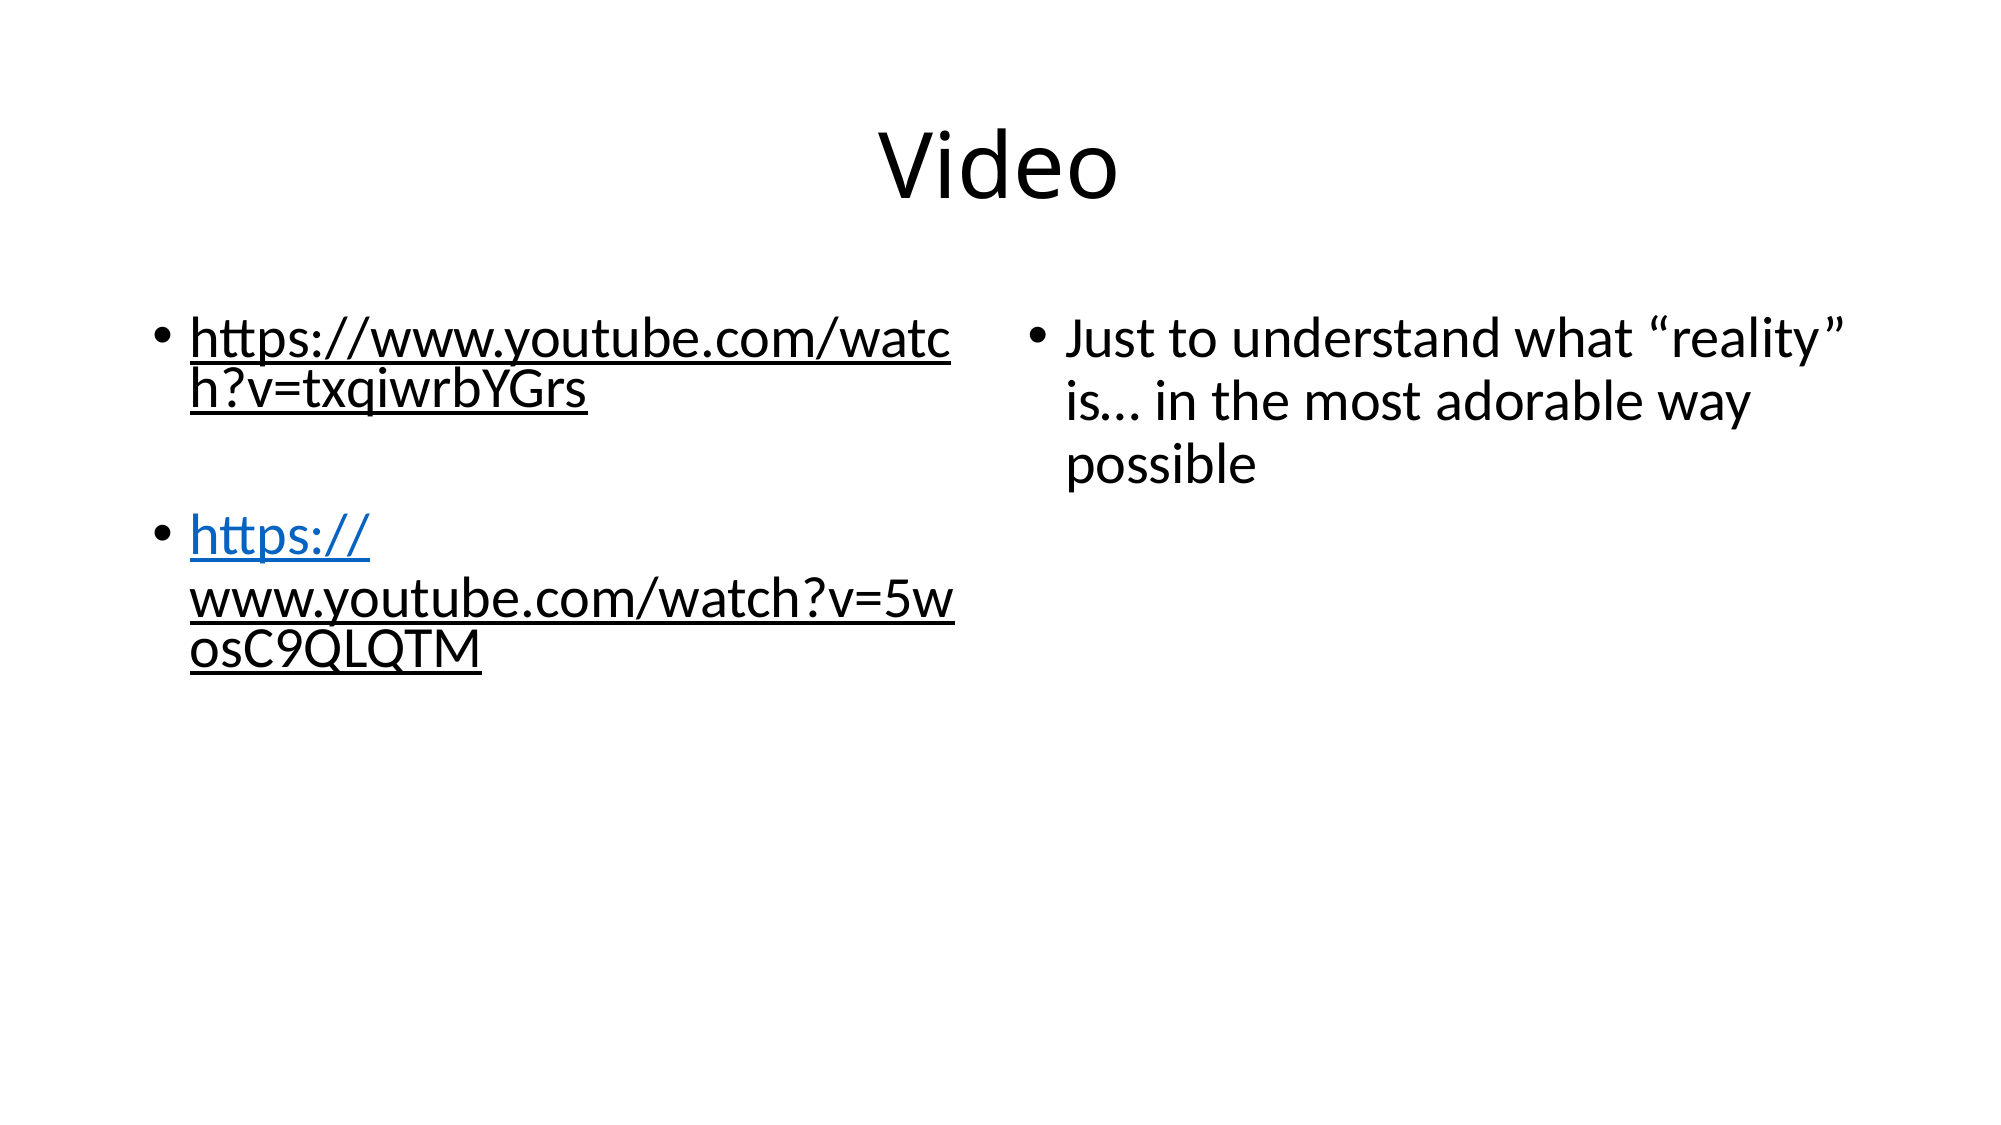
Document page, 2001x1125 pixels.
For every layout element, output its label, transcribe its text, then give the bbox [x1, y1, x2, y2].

title Video [137, 59, 1863, 278]
list https://www.youtube.com/watch?v=txqiwrbYGrs https://www.youtube.com/watch?v=5wosC9QLQTM [137, 299, 988, 1014]
list Just to understand what “reality” is… in the most adorable way possible [1012, 299, 1863, 1014]
